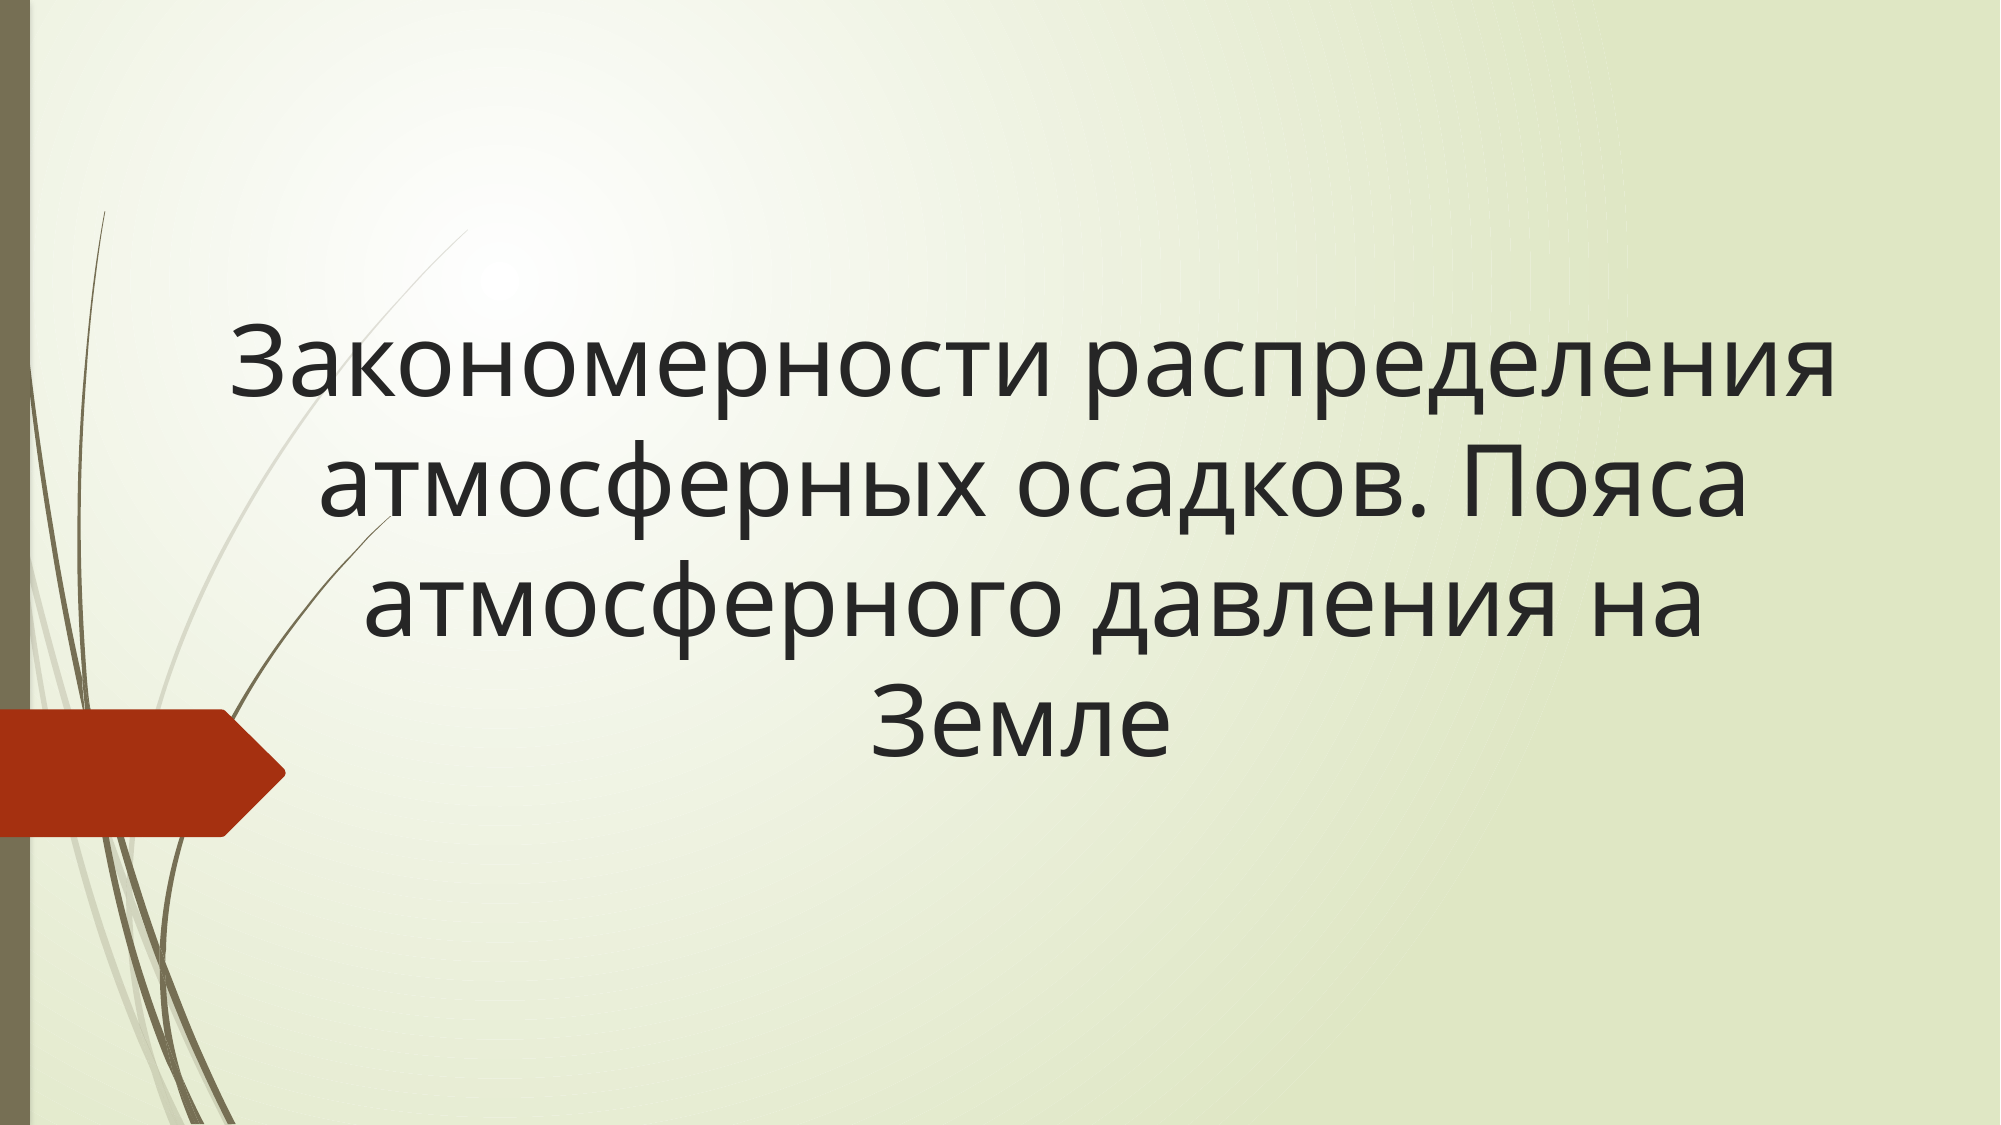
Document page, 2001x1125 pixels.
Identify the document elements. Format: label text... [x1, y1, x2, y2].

title Закономерности распределения атмосферных осадков. Пояса атмосферного давления на Земле [183, 185, 1888, 784]
